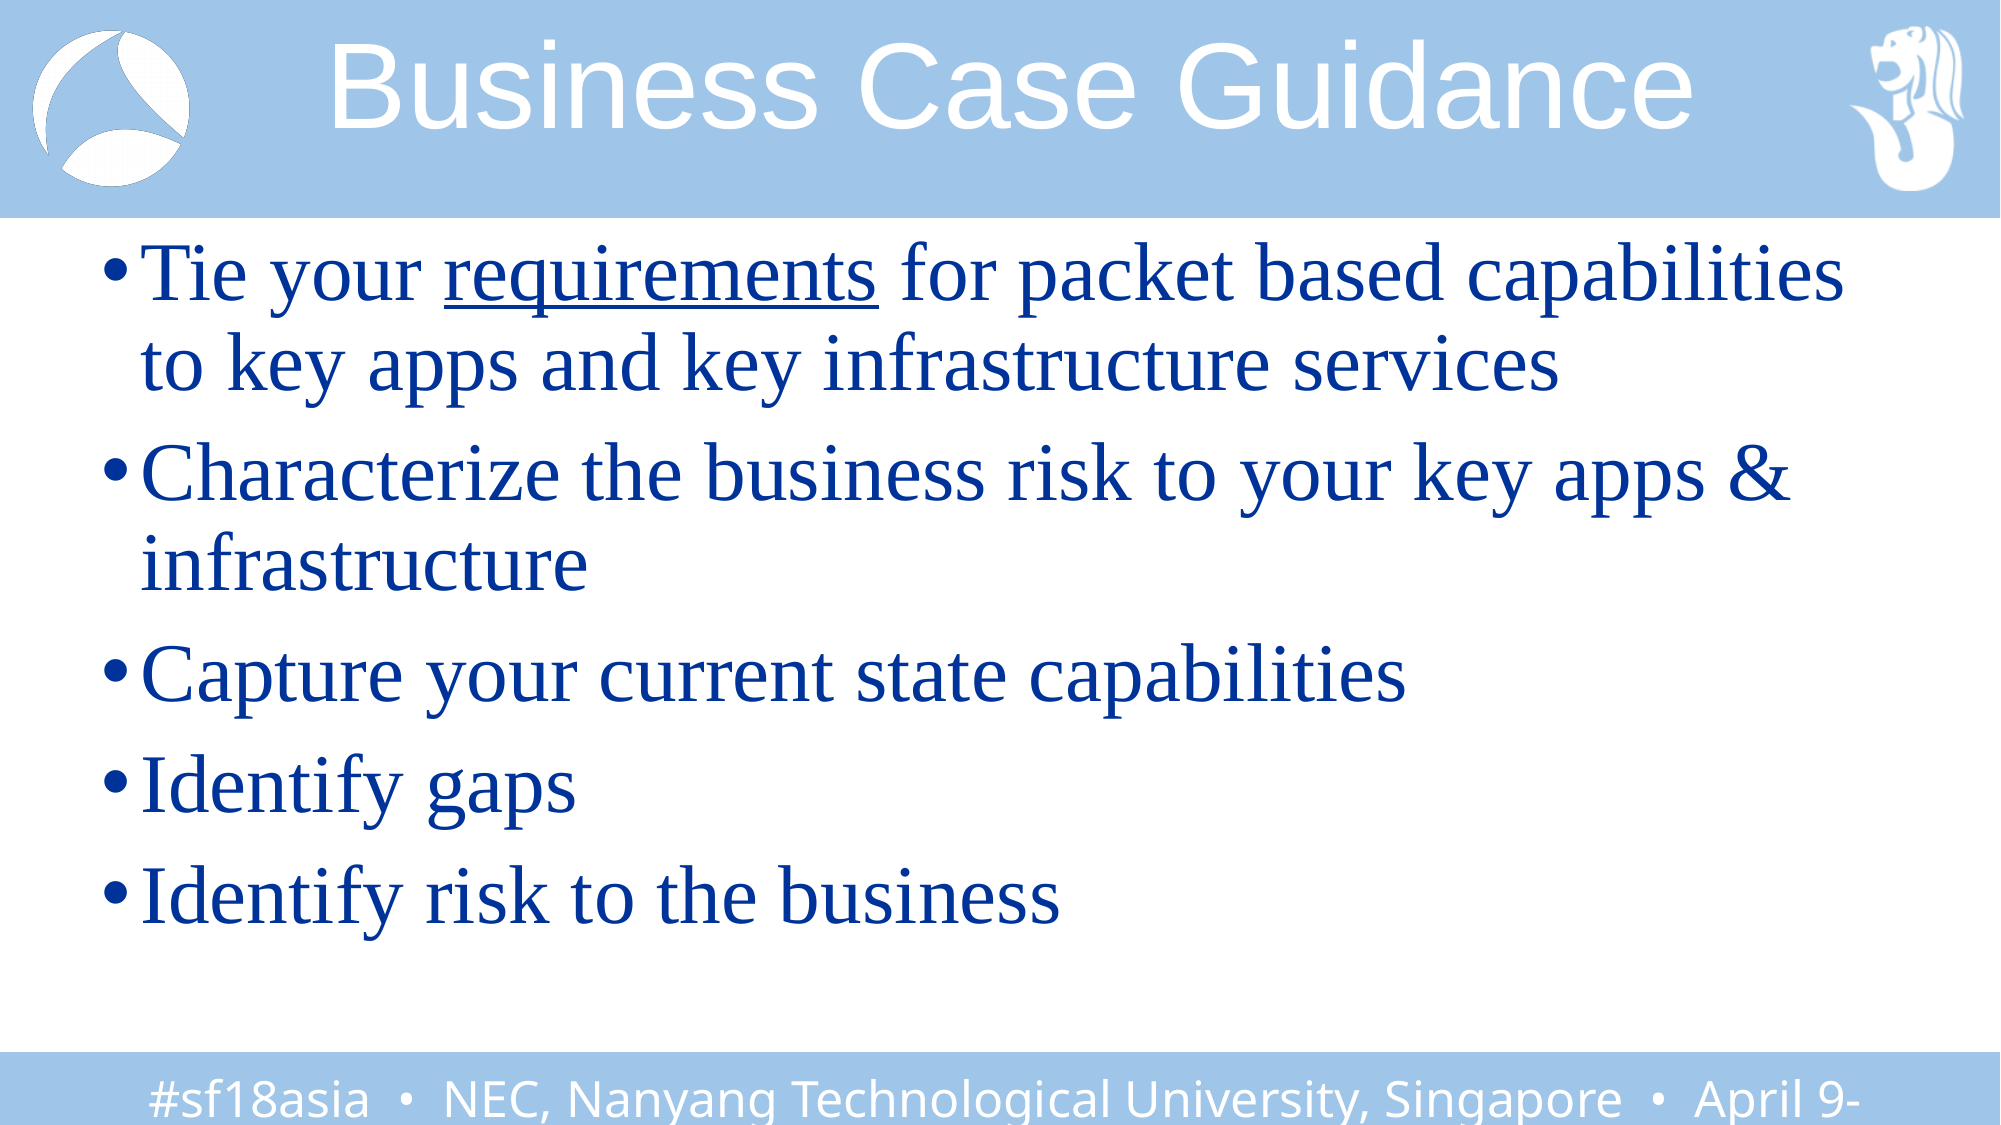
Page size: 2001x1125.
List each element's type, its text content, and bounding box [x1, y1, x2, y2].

picture [32, 155, 190, 187]
title Business Case Guidance [31, 24, 1994, 155]
list Tie your requirements for packet based capabilities to key apps and key infrastructure services Characterize the business risk to your key apps & infrastructure Capture your current state capabilities Identify gaps Identify risk to the business [86, 213, 1914, 1075]
picture [1849, 155, 1964, 191]
